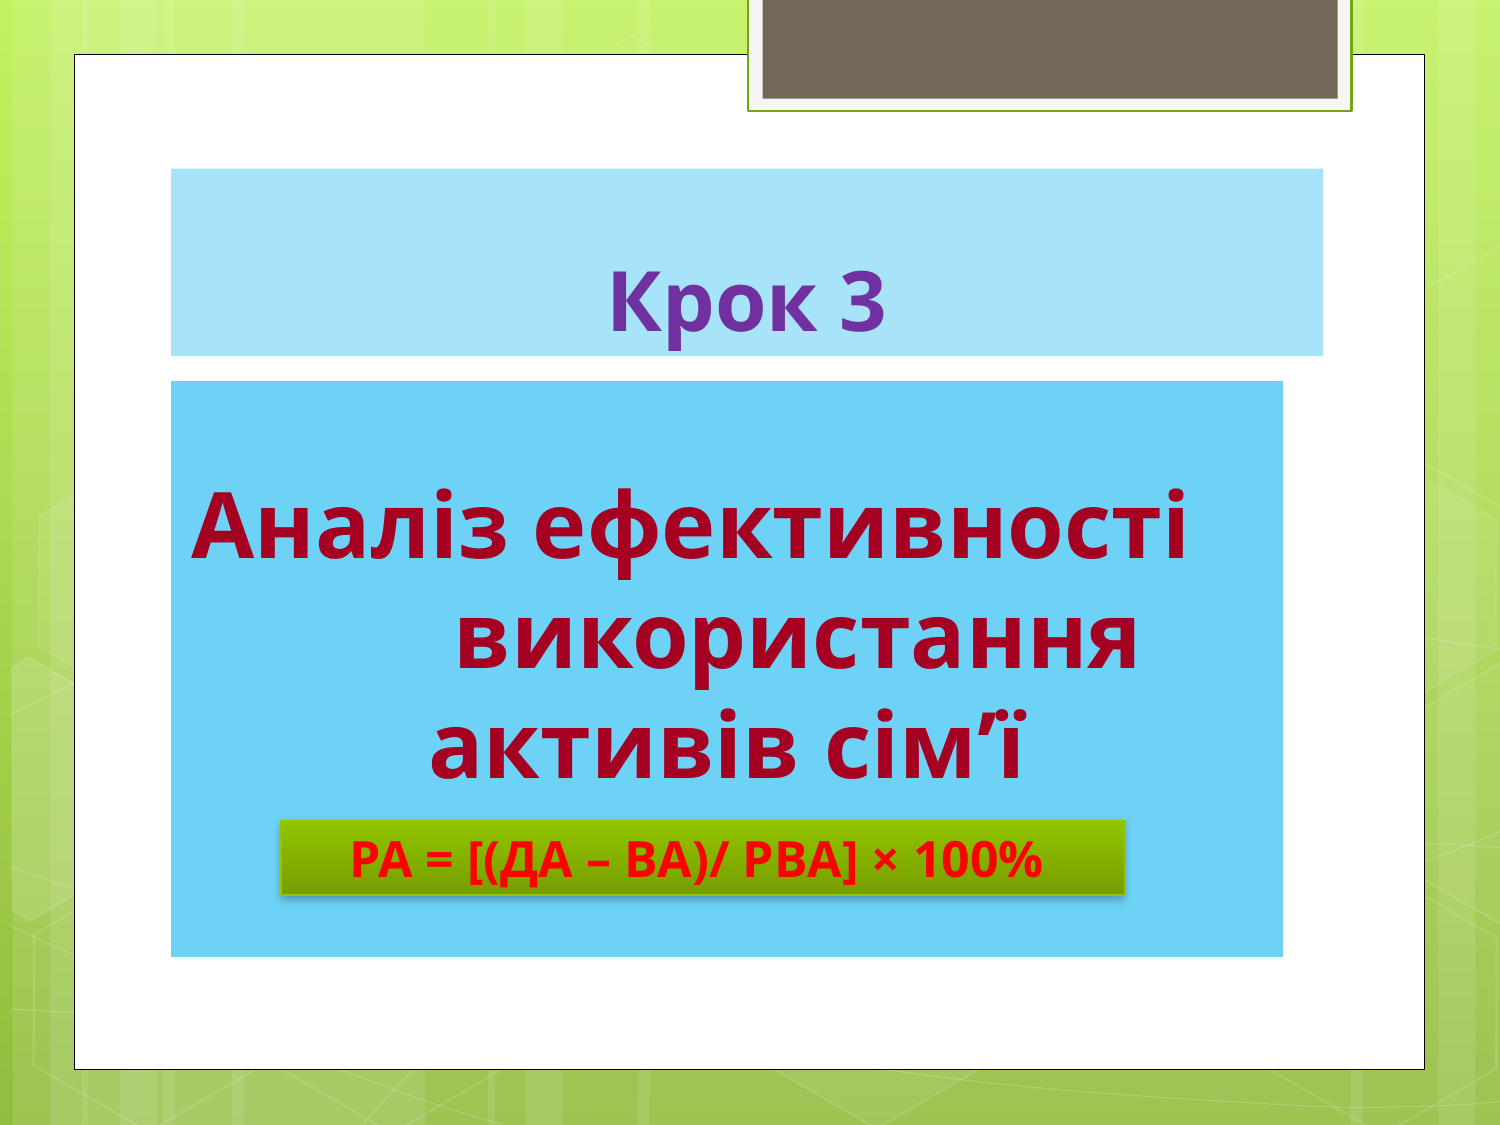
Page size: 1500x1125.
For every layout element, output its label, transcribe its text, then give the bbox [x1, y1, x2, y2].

text_box РА = [(ДА – ВА)/ РВА] × 100% [280, 820, 1126, 896]
title Крок 3 [171, 168, 1324, 357]
list Аналіз ефективності використання активів сім’ї [171, 381, 1283, 957]
